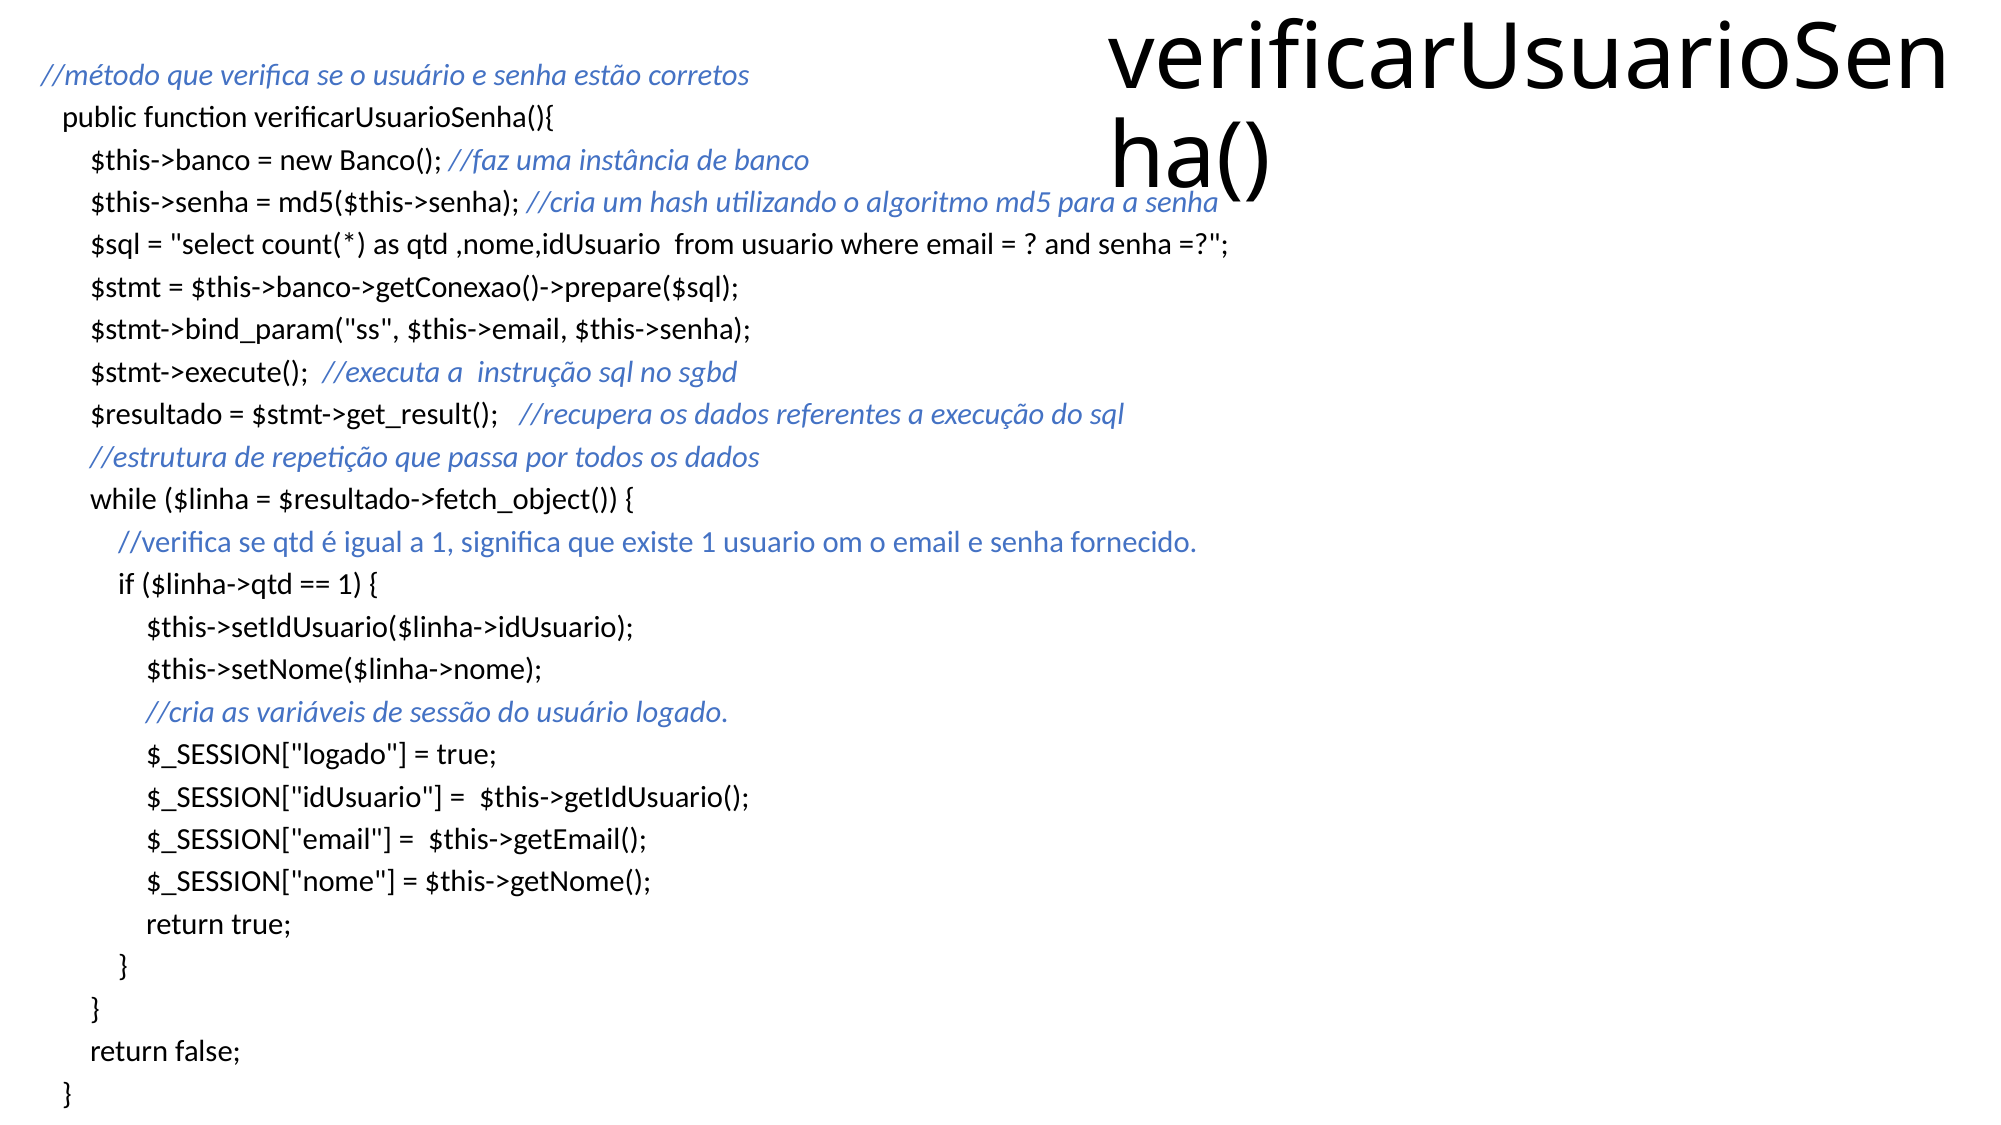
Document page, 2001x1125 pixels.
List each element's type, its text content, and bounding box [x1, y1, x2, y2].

list //método que verifica se o usuário e senha estão corretos public function verificarUsuarioSenha(){ $this->banco = new Banco(); //faz uma instância de banco $this->senha = md5($this->senha); //cria um hash utilizando o algoritmo md5 para a senha $sql = "select count(*) as qtd ,nome,idUsuario from usuario where email = ? and senha =?"; $stmt = $this->banco->getConexao()->prepare($sql); $stmt->bind_param("ss", $this->email, $this->senha); $stmt->execute(); //executa a instrução sql no sgbd $resultado = $stmt->get_result(); //recupera os dados referentes a execução do sql //estrutura de repetição que passa por todos os dados while ($linha = $resultado->fetch_object()) { //verifica se qtd é igual a 1, significa que existe 1 usuario om o email e senha fornecido. if ($linha->qtd == 1) { $this->setIdUsuario($linha->idUsuario); $this->setNome($linha->nome); //cria as variáveis de sessão do usuário logado. $_SESSION["logado"] = true; $_SESSION["idUsuario"] = $this->getIdUsuario(); $_SESSION["email"] = $this->getEmail(); $_SESSION["nome"] = $this->getNome(); return true; } } return false; } [19, 51, 1745, 1125]
title verificarUsuarioSenha() [1093, 0, 1991, 218]
